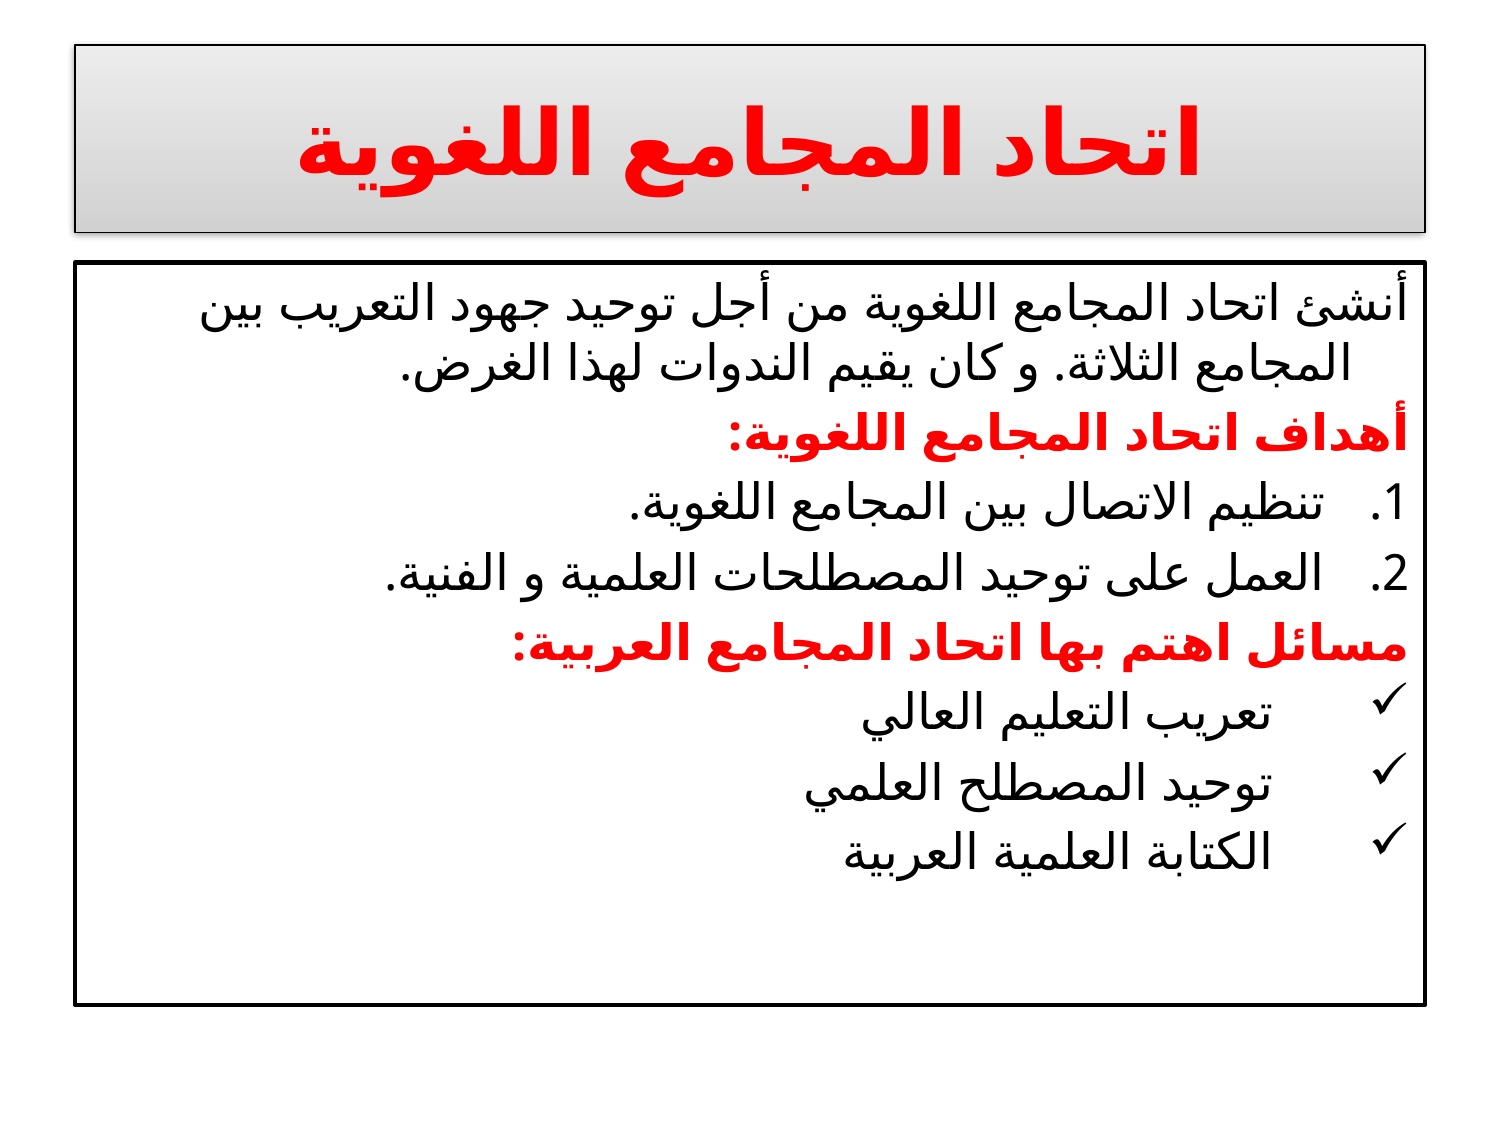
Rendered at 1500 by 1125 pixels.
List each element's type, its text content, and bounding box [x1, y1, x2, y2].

list أنشئ اتحاد المجامع اللغوية من أجل توحيد جهود التعريب بين المجامع الثلاثة. و كان يقيم الندوات لهذا الغرض. أهداف اتحاد المجامع اللغوية: تنظيم الاتصال بين المجامع اللغوية. العمل على توحيد المصطلحات العلمية و الفنية. مسائل اهتم بها اتحاد المجامع العربية: تعريب التعليم العالي توحيد المصطلح العلمي الكتابة العلمية العربية [73, 260, 1427, 1007]
title اتحاد المجامع اللغوية [74, 44, 1426, 233]
